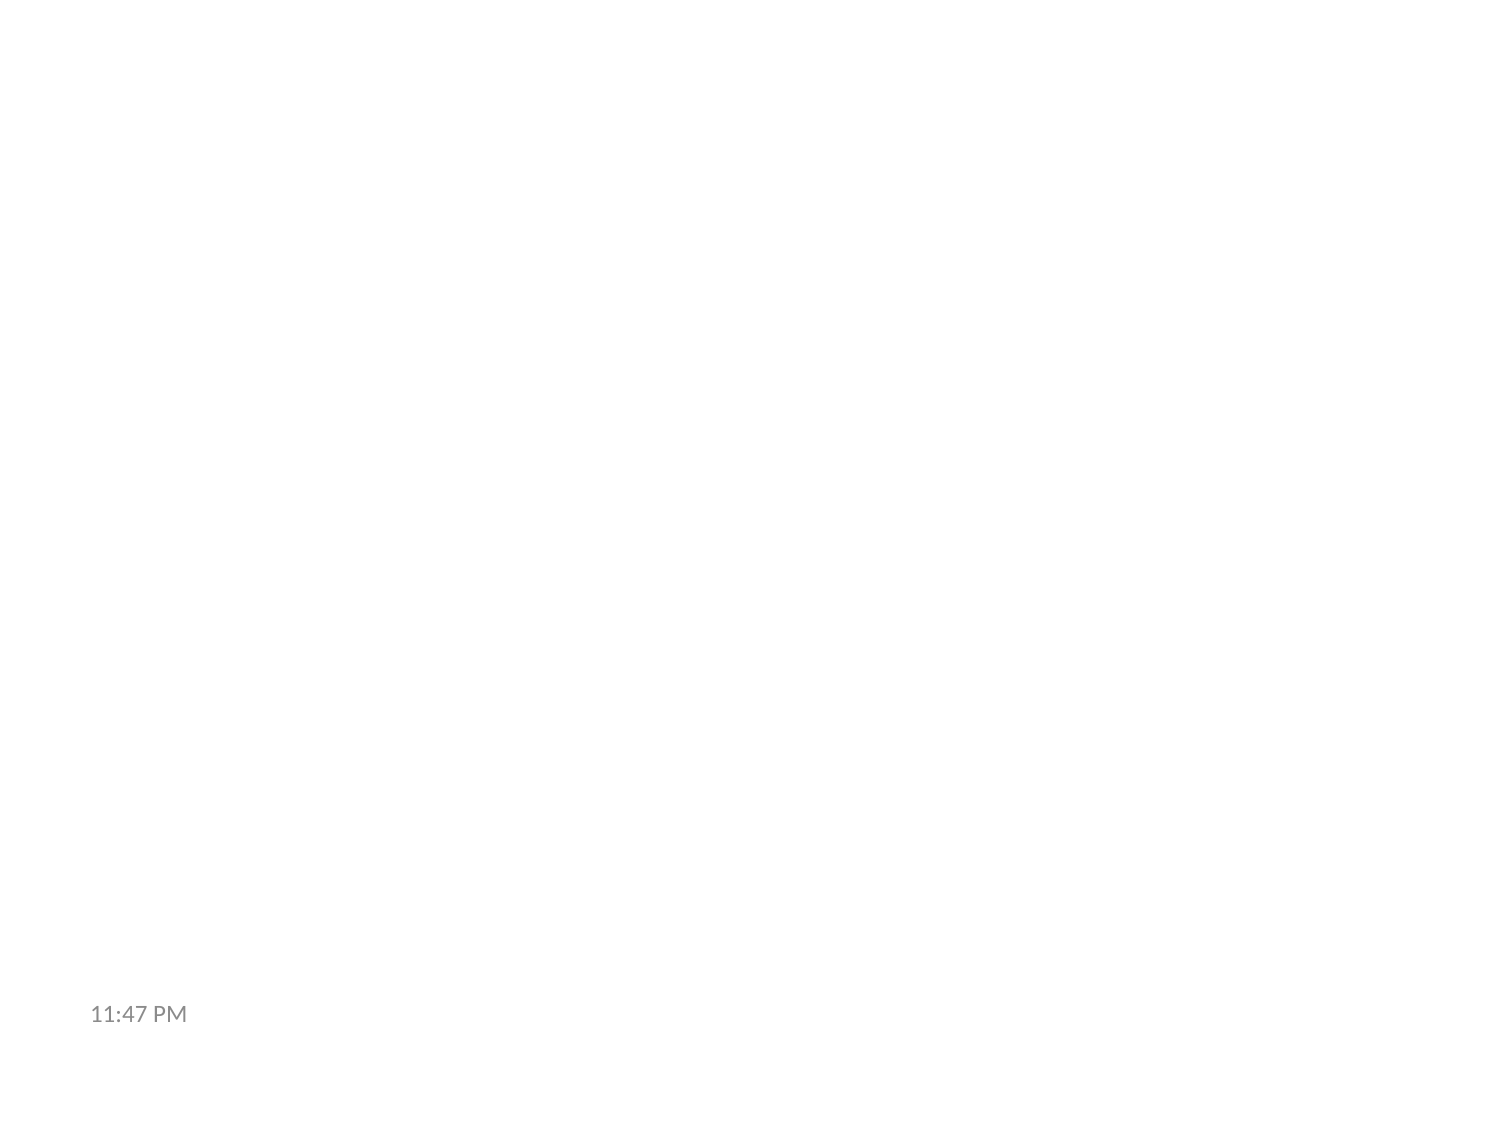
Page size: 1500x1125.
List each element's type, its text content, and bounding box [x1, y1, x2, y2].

text_box 3:35 PM [75, 982, 425, 1043]
